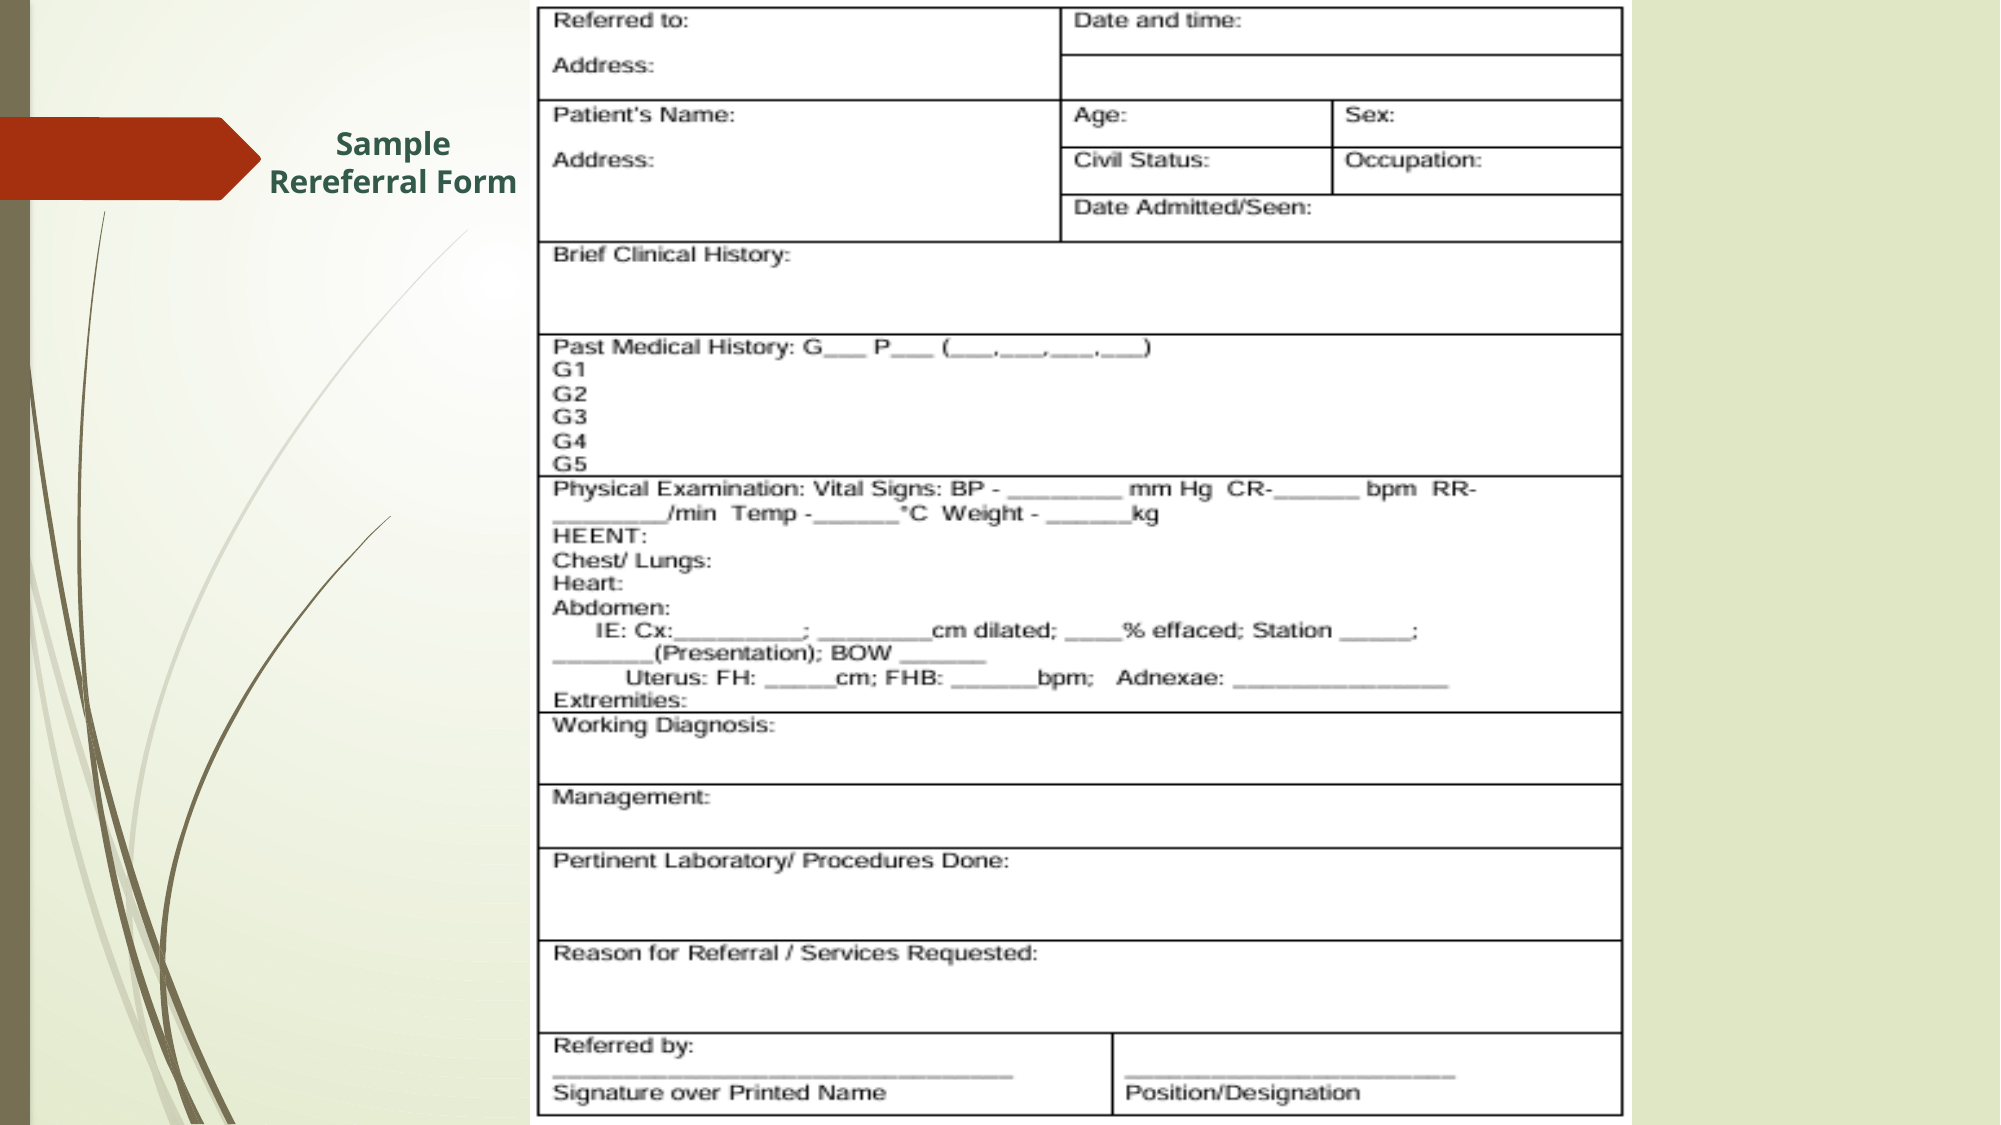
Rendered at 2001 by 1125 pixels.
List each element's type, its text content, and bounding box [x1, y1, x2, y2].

picture [530, 0, 1632, 1125]
title Sample Rereferral Form [248, 116, 526, 218]
